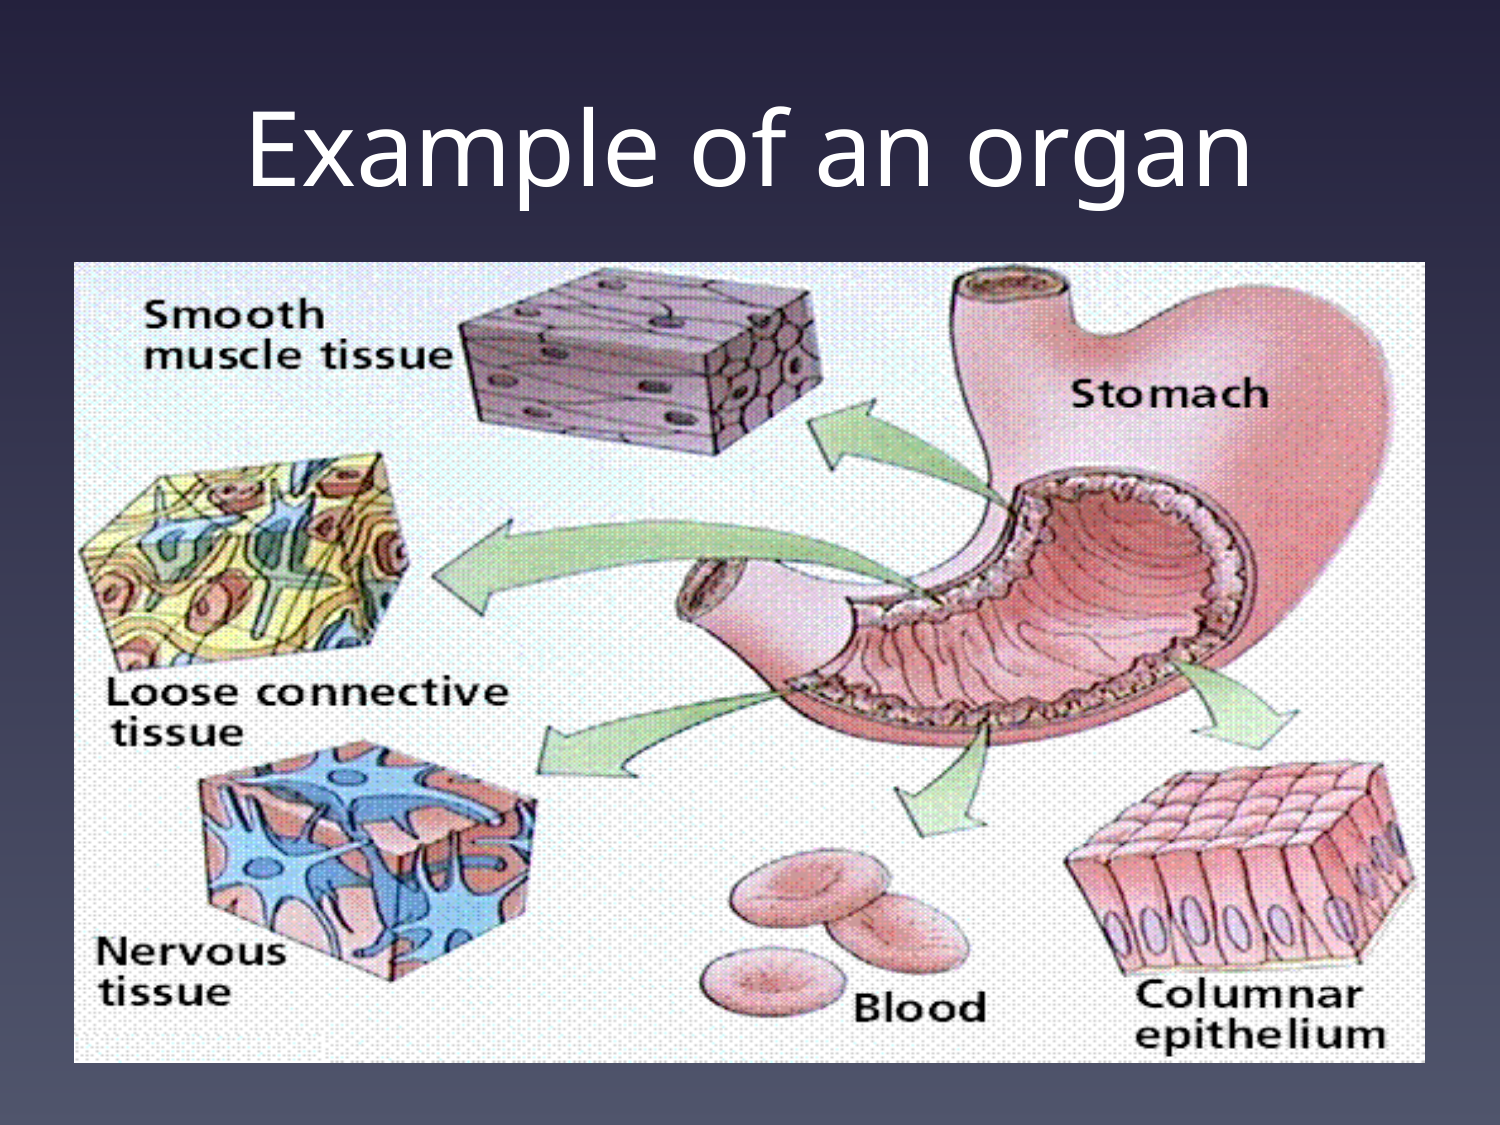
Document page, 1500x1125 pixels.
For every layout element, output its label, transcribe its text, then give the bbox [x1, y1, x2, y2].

title Example of an organ [75, 75, 1425, 261]
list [50, 262, 1426, 1082]
